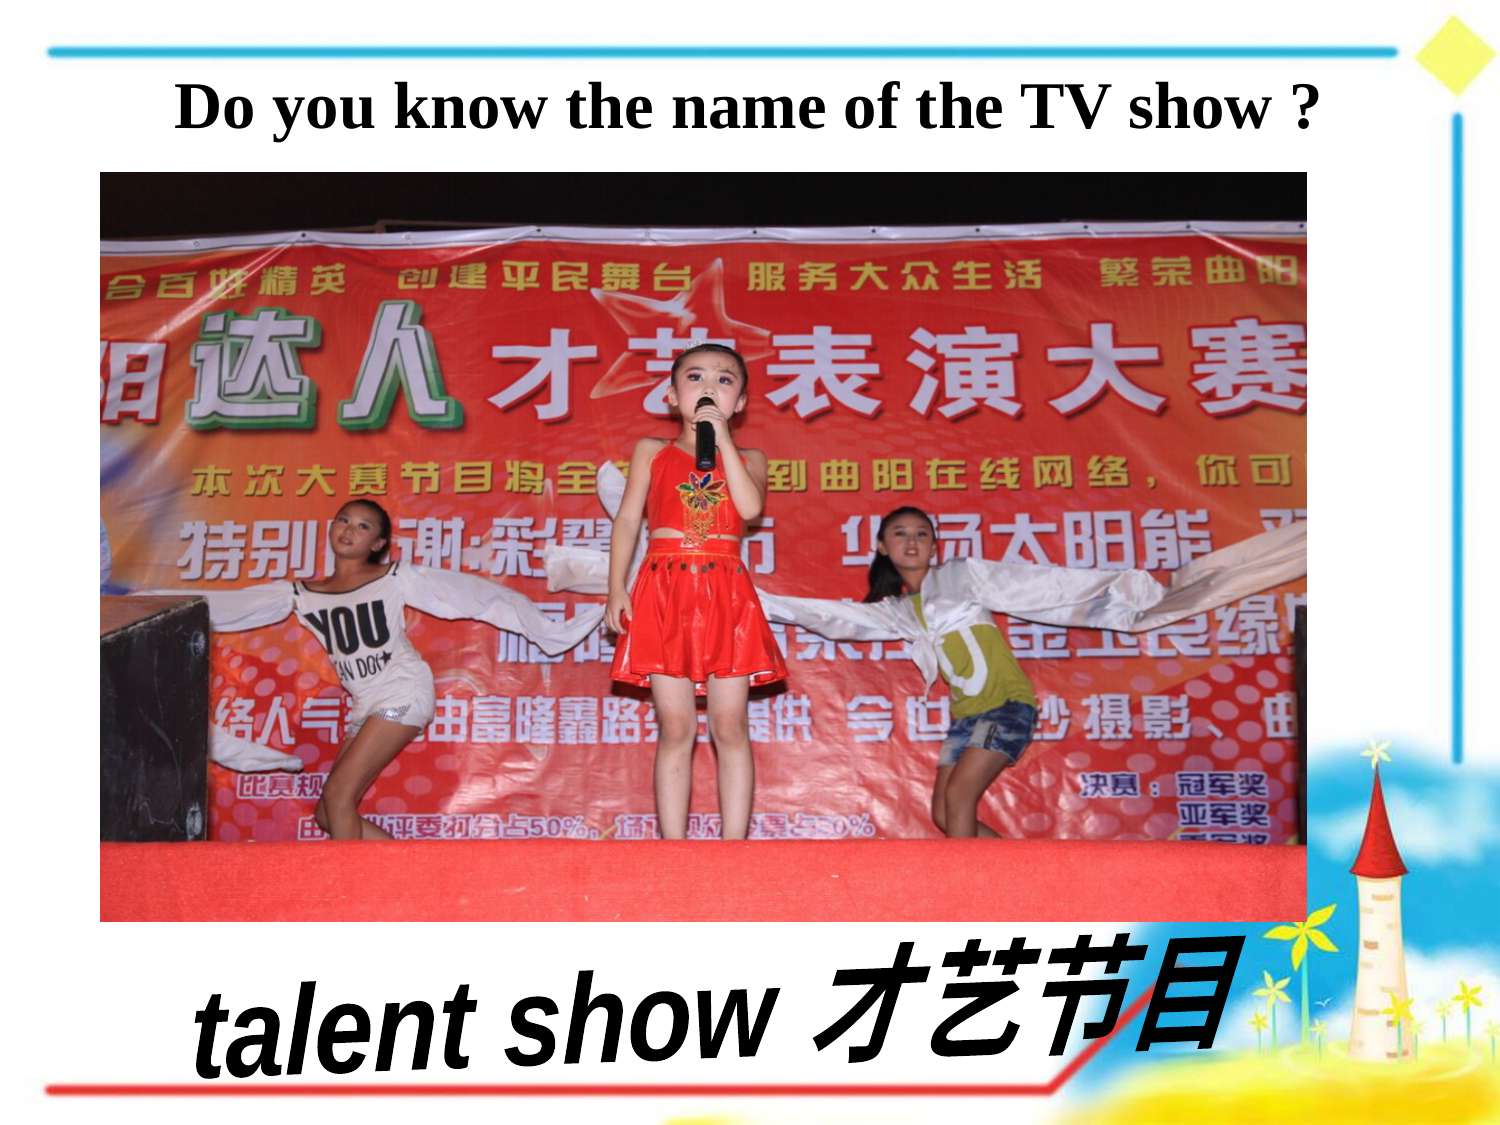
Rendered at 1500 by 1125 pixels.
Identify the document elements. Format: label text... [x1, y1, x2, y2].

text_box Do you know the name of the TV show ? [159, 54, 1340, 150]
picture [0, 0, 1500, 1125]
